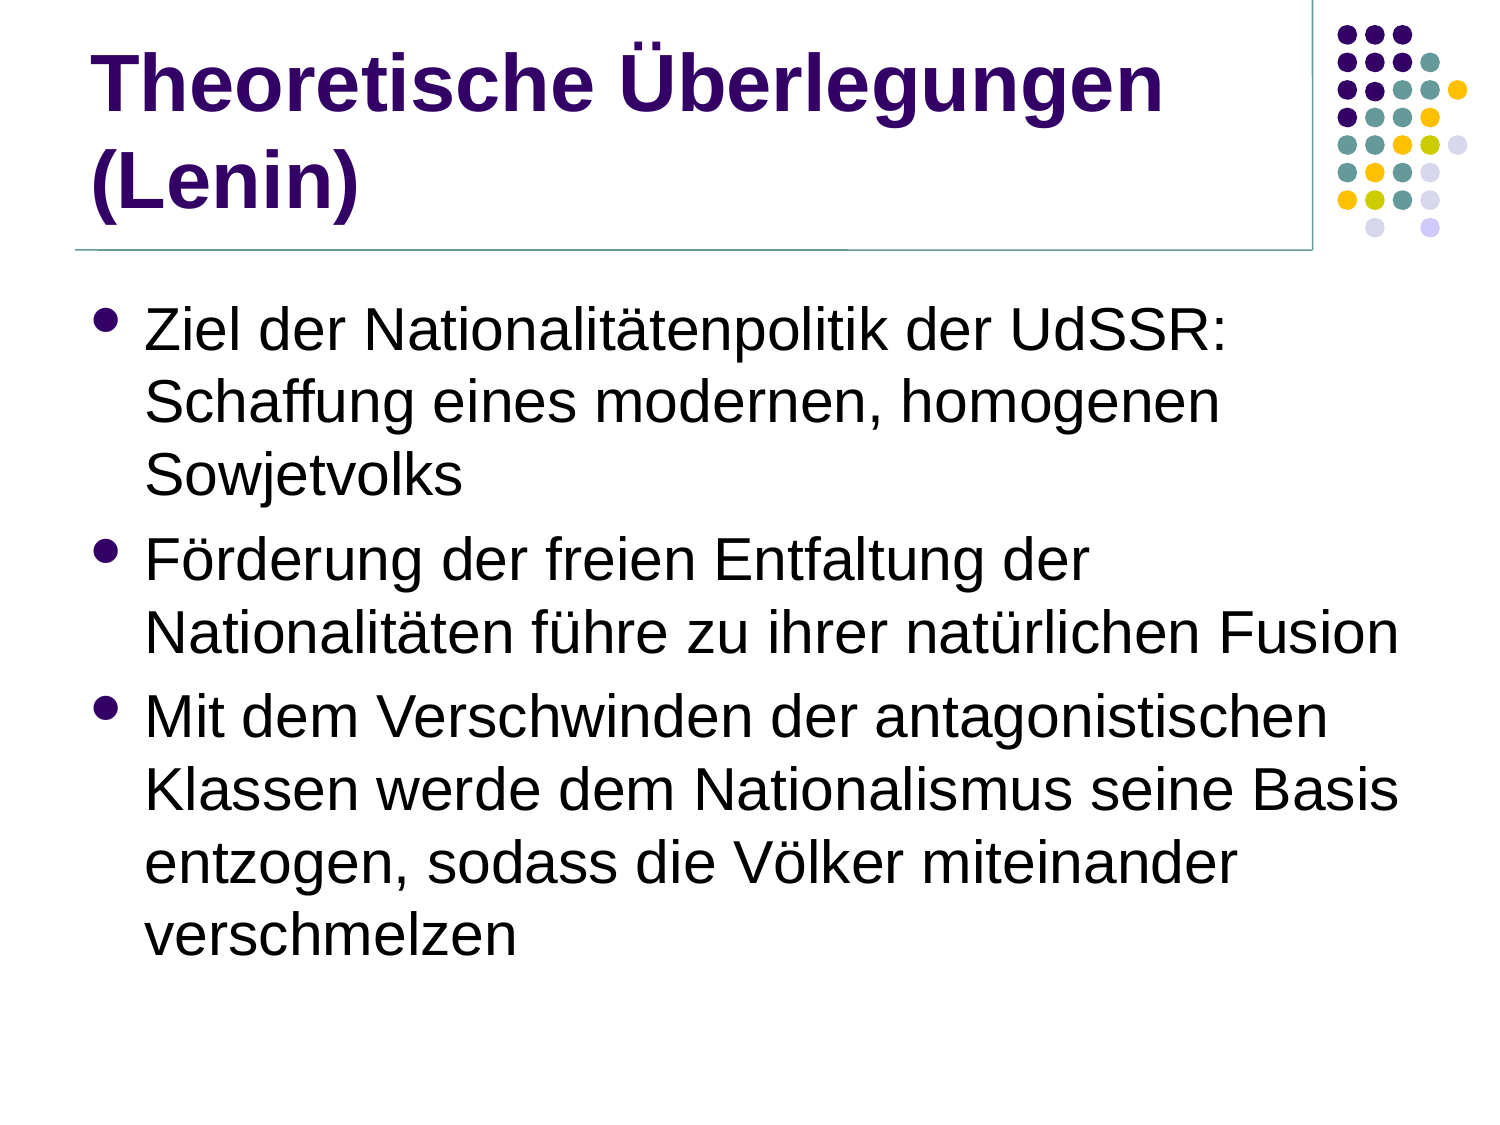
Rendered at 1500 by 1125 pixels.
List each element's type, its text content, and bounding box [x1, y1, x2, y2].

title Theoretische Überlegungen (Lenin) [74, 19, 1313, 233]
list Ziel der Nationalitätenpolitik der UdSSR: Schaffung eines modernen, homogenen Sowjetvolks Förderung der freien Entfaltung der Nationalitäten führe zu ihrer natürlichen Fusion Mit dem Verschwinden der antagonistischen Klassen werde dem Nationalismus seine Basis entzogen, sodass die Völker miteinander verschmelzen [74, 281, 1426, 1006]
